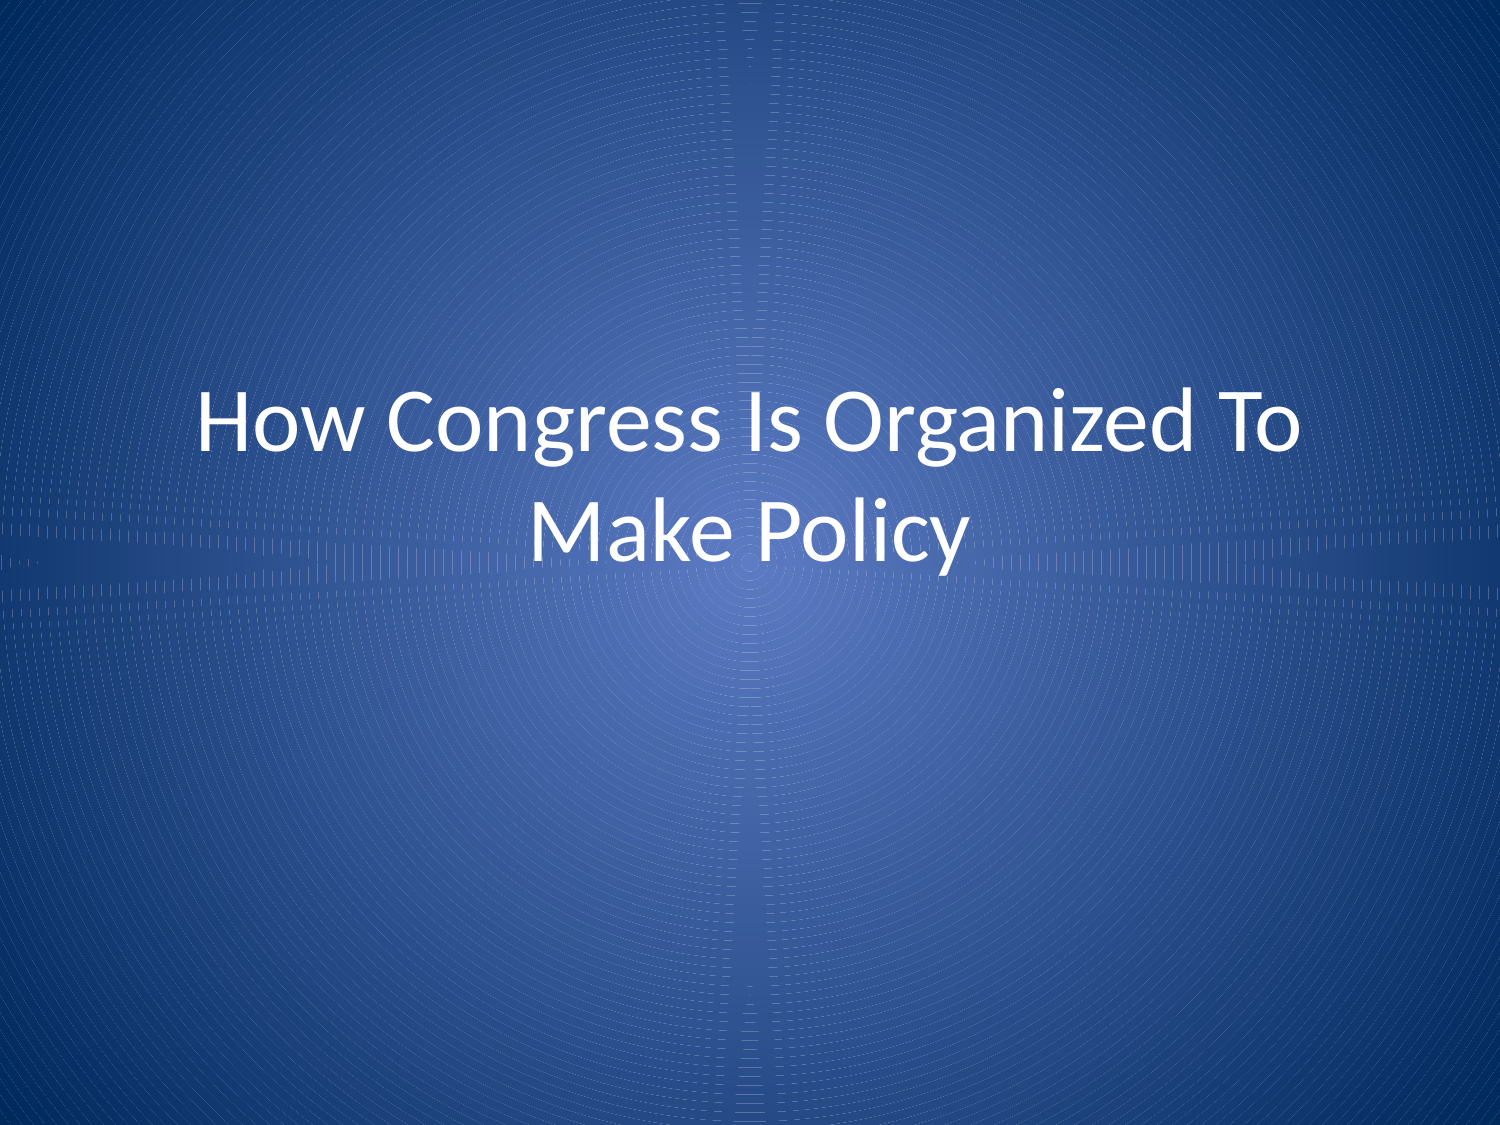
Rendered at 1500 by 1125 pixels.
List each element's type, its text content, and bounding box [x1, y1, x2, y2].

title How Congress Is Organized To Make Policy [112, 349, 1388, 591]
